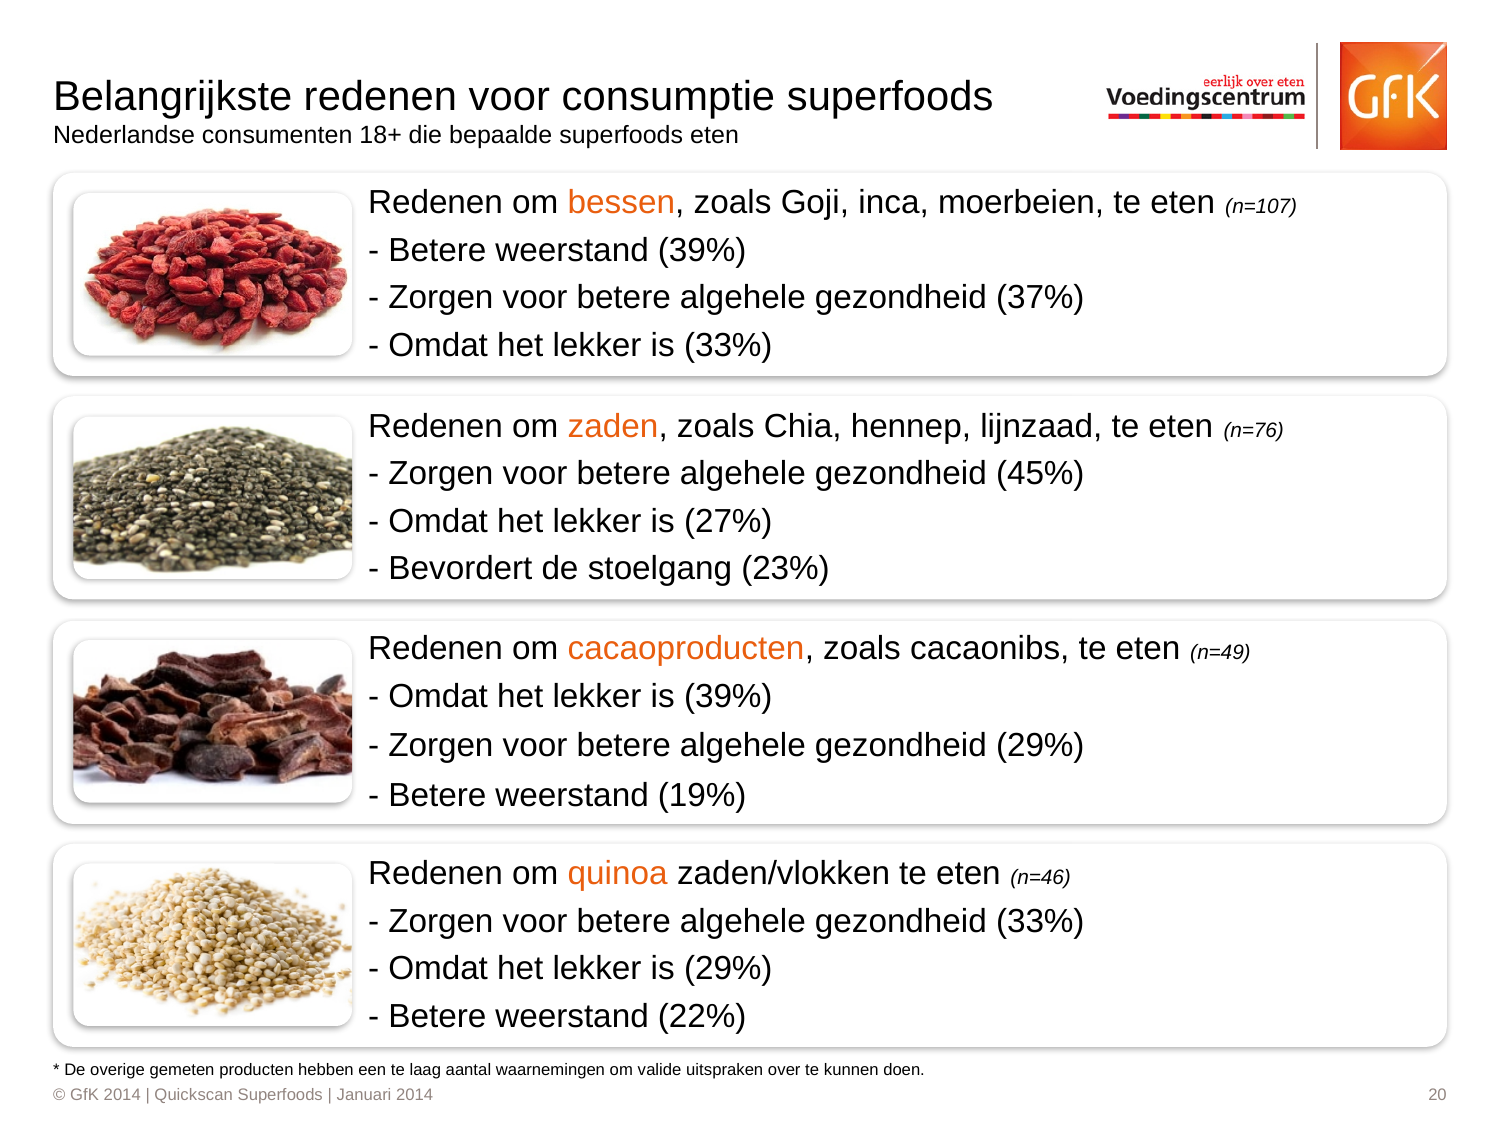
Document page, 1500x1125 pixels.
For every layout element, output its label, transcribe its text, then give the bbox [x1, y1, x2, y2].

picture [1104, 73, 1306, 120]
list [52, 172, 1448, 1048]
text_box * De overige gemeten producten hebben een te laag aantal waarnemingen om valide uitspraken over te kunnen doen. [53, 1058, 1412, 1071]
title Belangrijkste redenen voor consumptie superfoods Nederlandse consumenten 18+ die bepaalde superfoods eten [53, 42, 1093, 149]
picture [1340, 42, 1447, 150]
